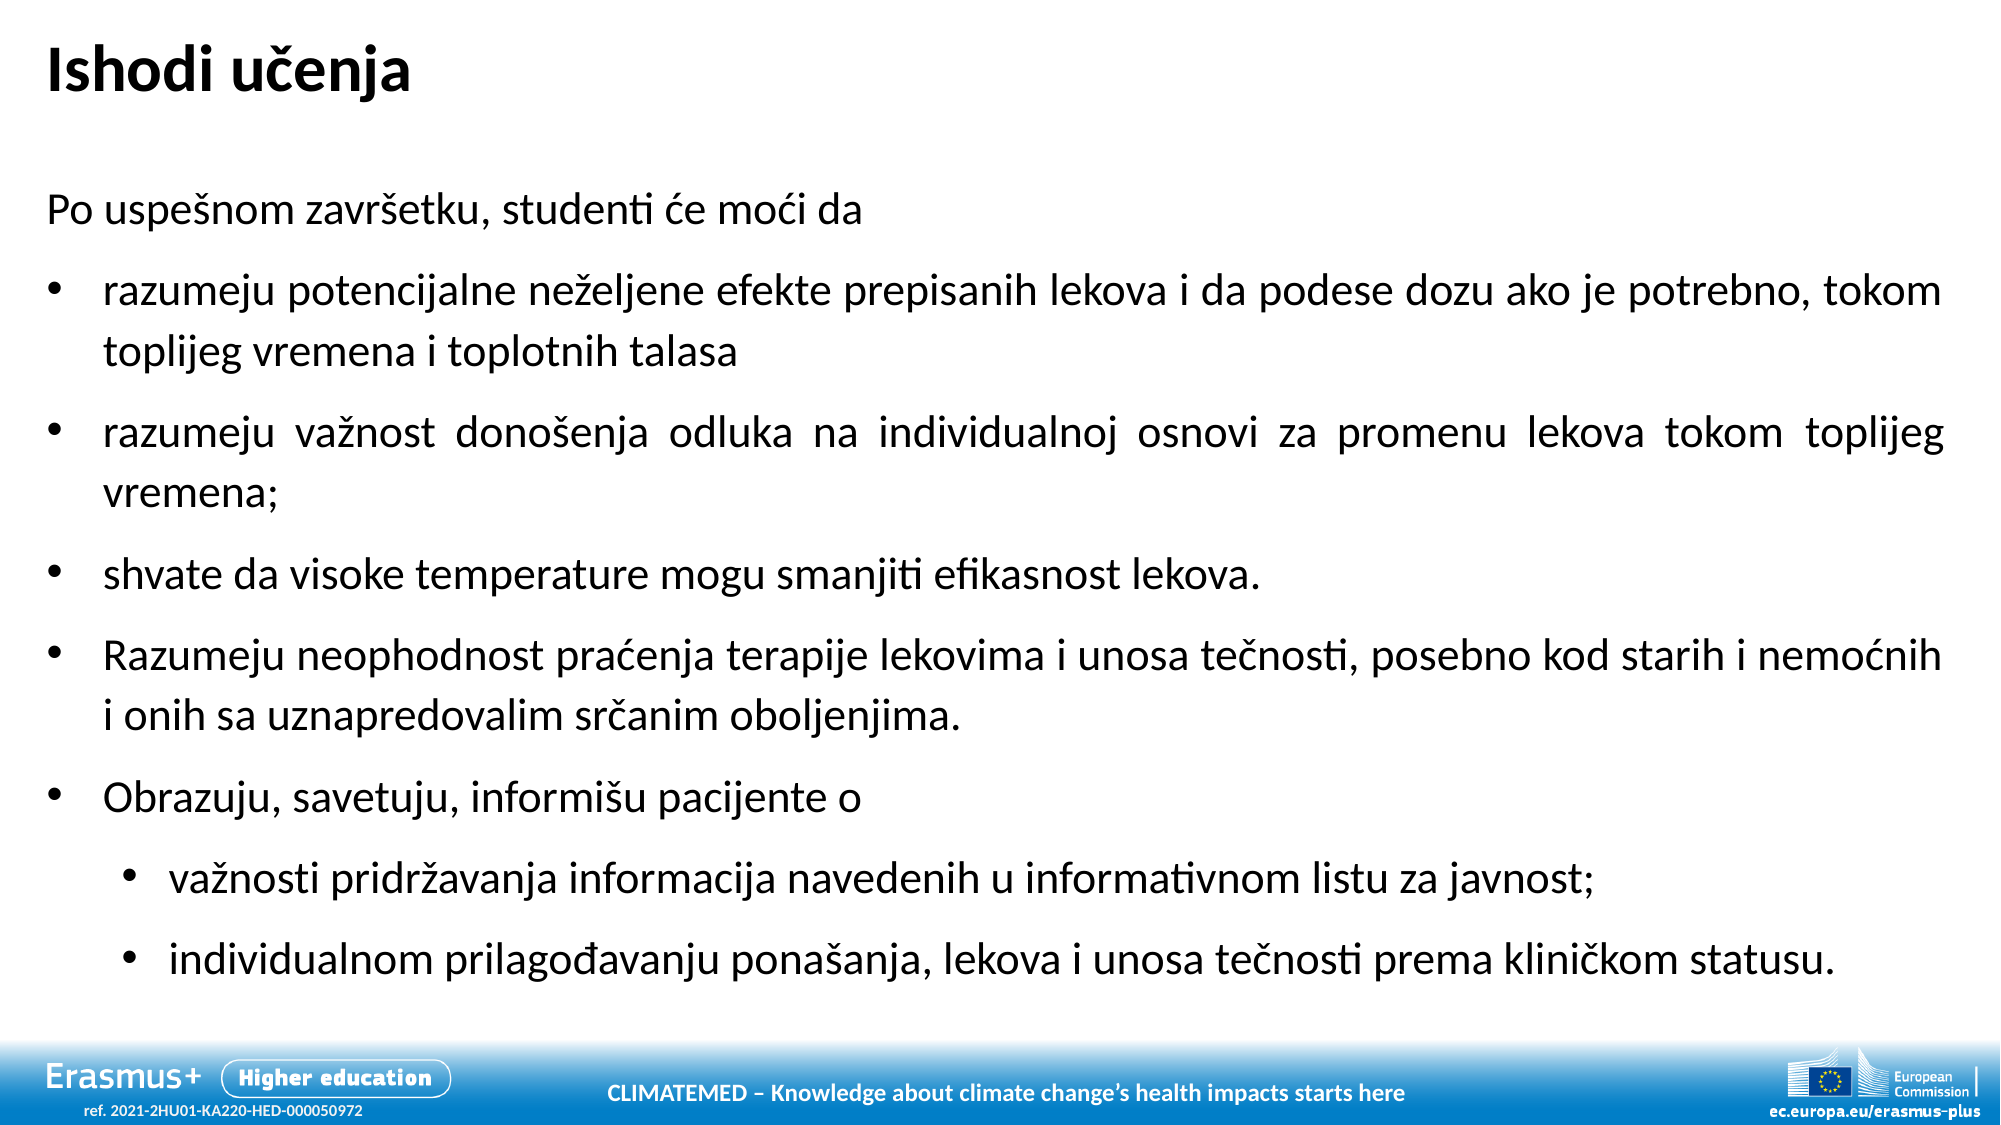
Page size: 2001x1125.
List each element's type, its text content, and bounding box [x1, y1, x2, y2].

list Po uspešnom završetku, studenti će moći da razumeju potencijalne neželjene efekte prepisanih lekova i da podese dozu ako je potrebno, tokom toplijeg vremena i toplotnih talasa razumeju važnost donošenja odluka na individualnoj osnovi za promenu lekova tokom toplijeg vremena; shvate da visoke temperature mogu smanjiti efikasnost lekova. Razumeju neophodnost praćenja terapije lekovima i unosa tečnosti, posebno kod starih i nemoćnih i onih sa uznapredovalim srčanim oboljenjima. Obrazuju, savetuju, informišu pacijente o važnosti pridržavanja informacija navedenih u informativnom listu za javnost; individualnom prilagođavanju ponašanja, lekova i unosa tečnosti prema kliničkom statusu. [31, 165, 1960, 1035]
picture [0, 899, 2000, 1125]
title Ishodi učenja [31, 25, 1984, 116]
